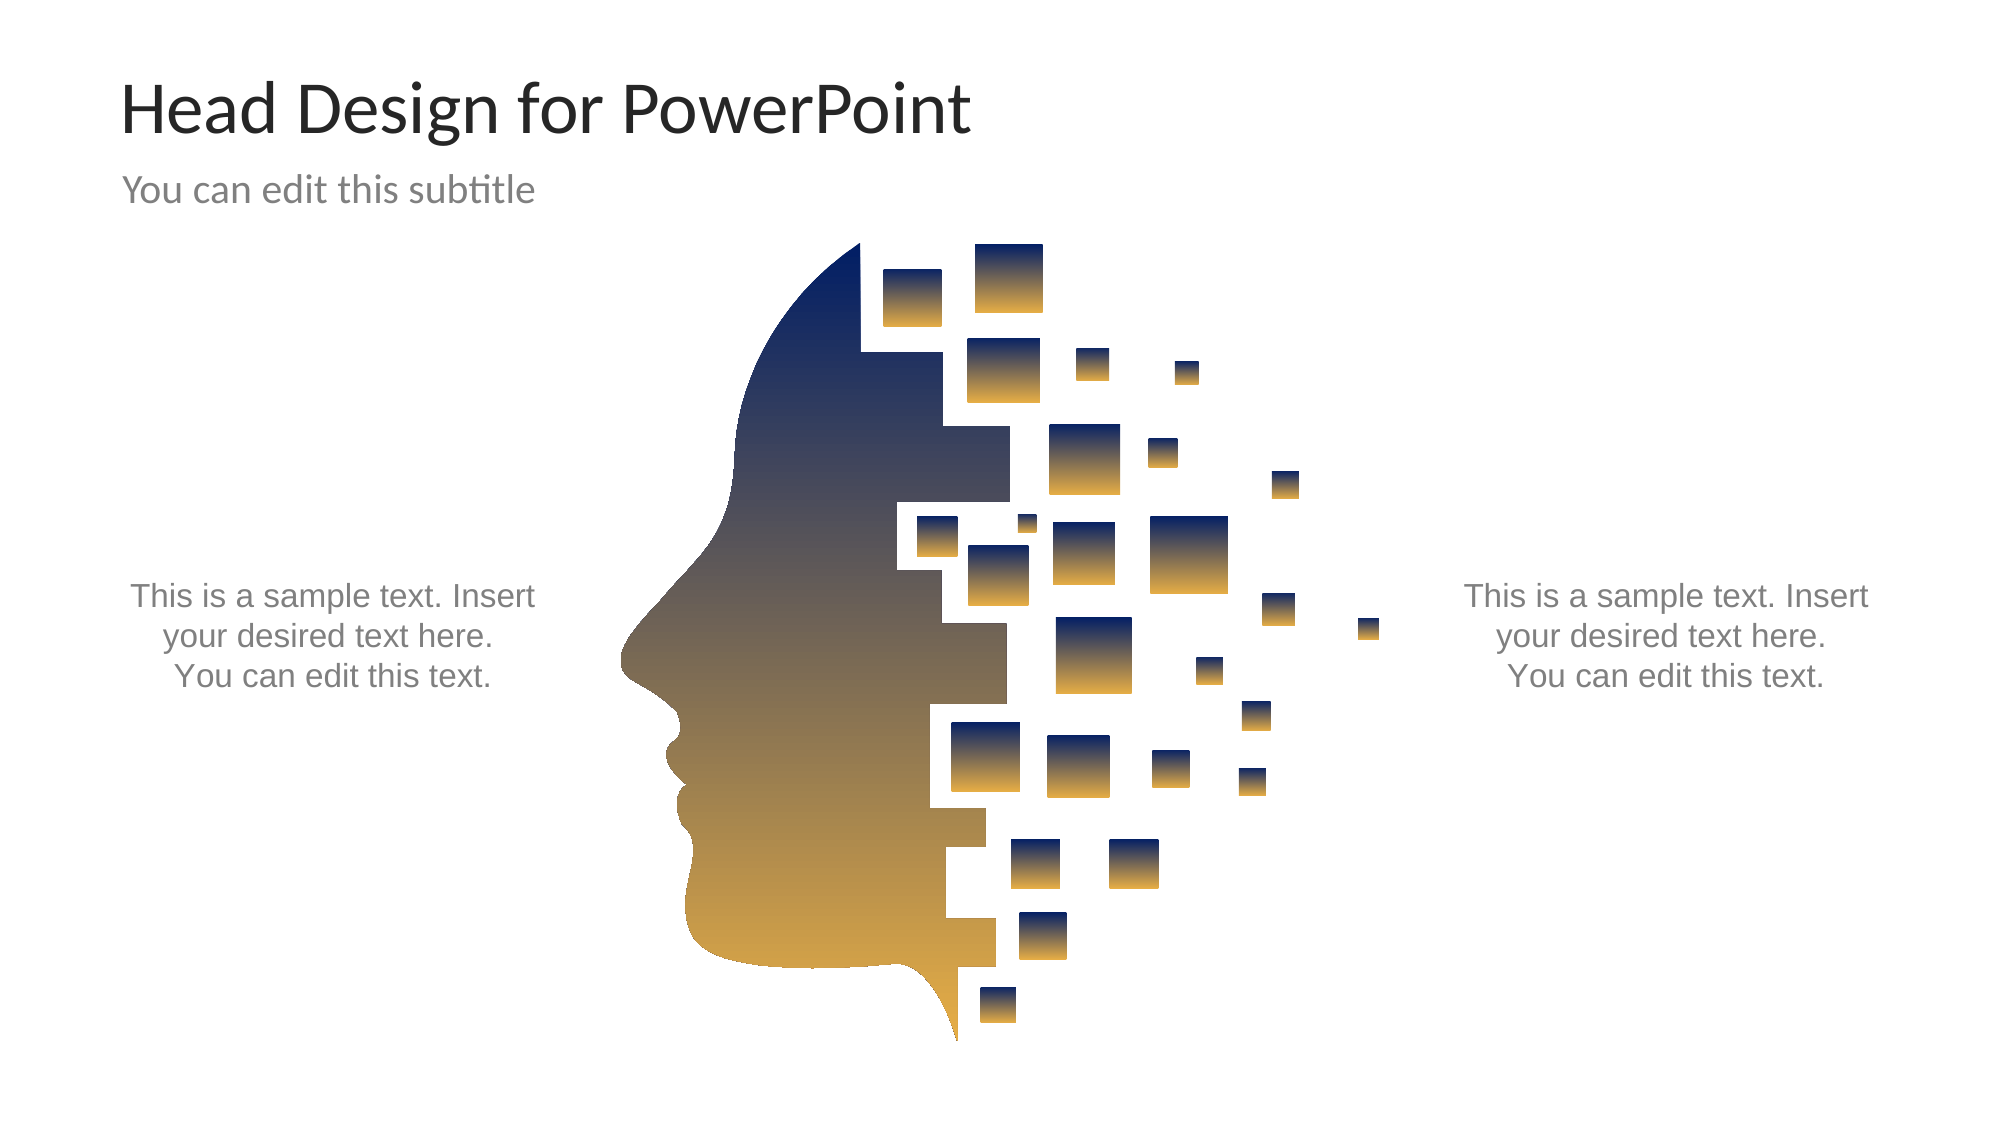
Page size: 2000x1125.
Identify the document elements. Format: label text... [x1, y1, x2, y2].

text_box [620, 242, 1380, 1042]
title Head Design for PowerPoint [99, 45, 1900, 162]
text_box You can edit this subtitle [107, 154, 758, 220]
text_box This is a sample text. Insert your desired text here. You can edit this text. [98, 567, 568, 702]
text_box This is a sample text. Insert your desired text here. You can edit this text. [1431, 567, 1902, 702]
